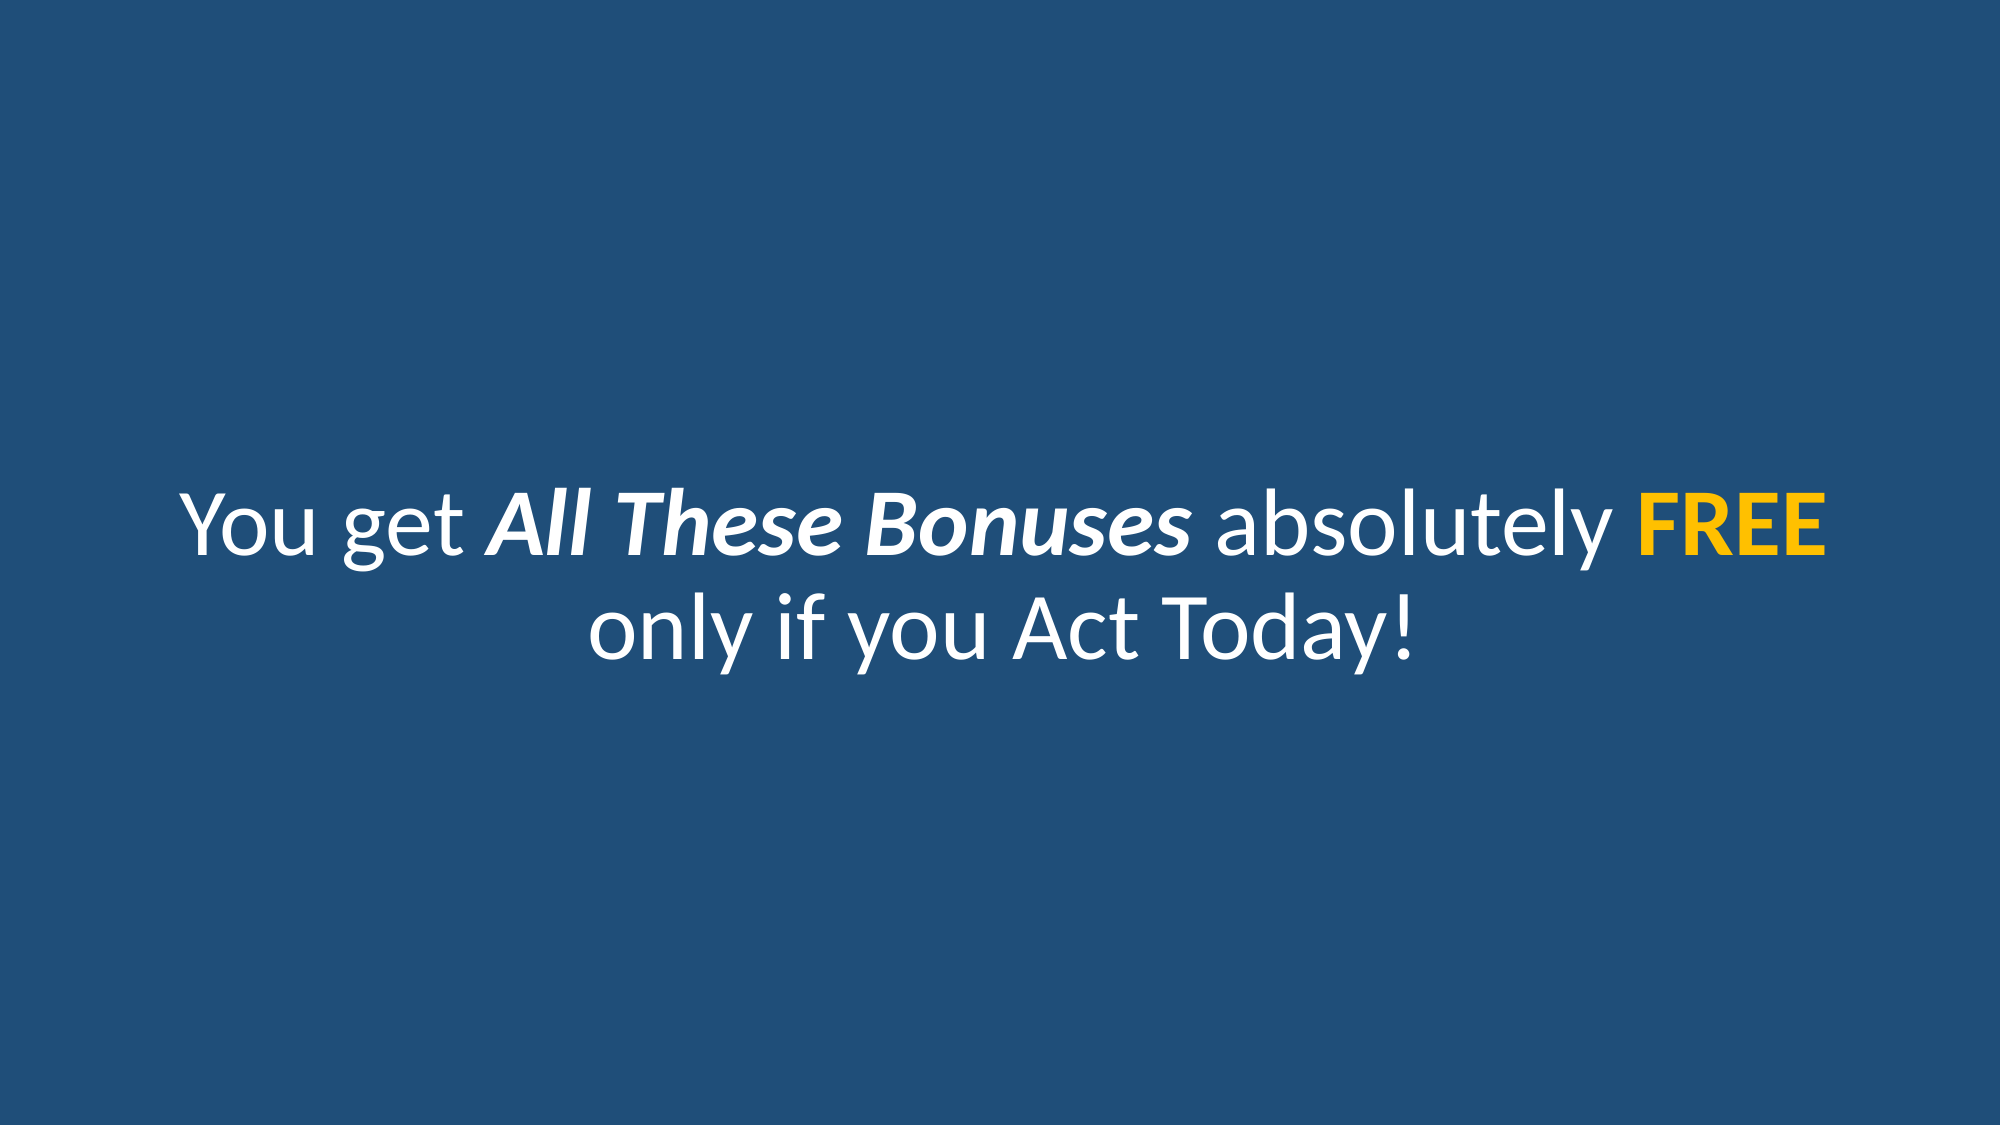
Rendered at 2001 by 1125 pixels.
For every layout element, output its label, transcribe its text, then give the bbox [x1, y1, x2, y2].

list You get All These Bonuses absolutely FREE only if you Act Today! [141, 465, 1867, 1050]
